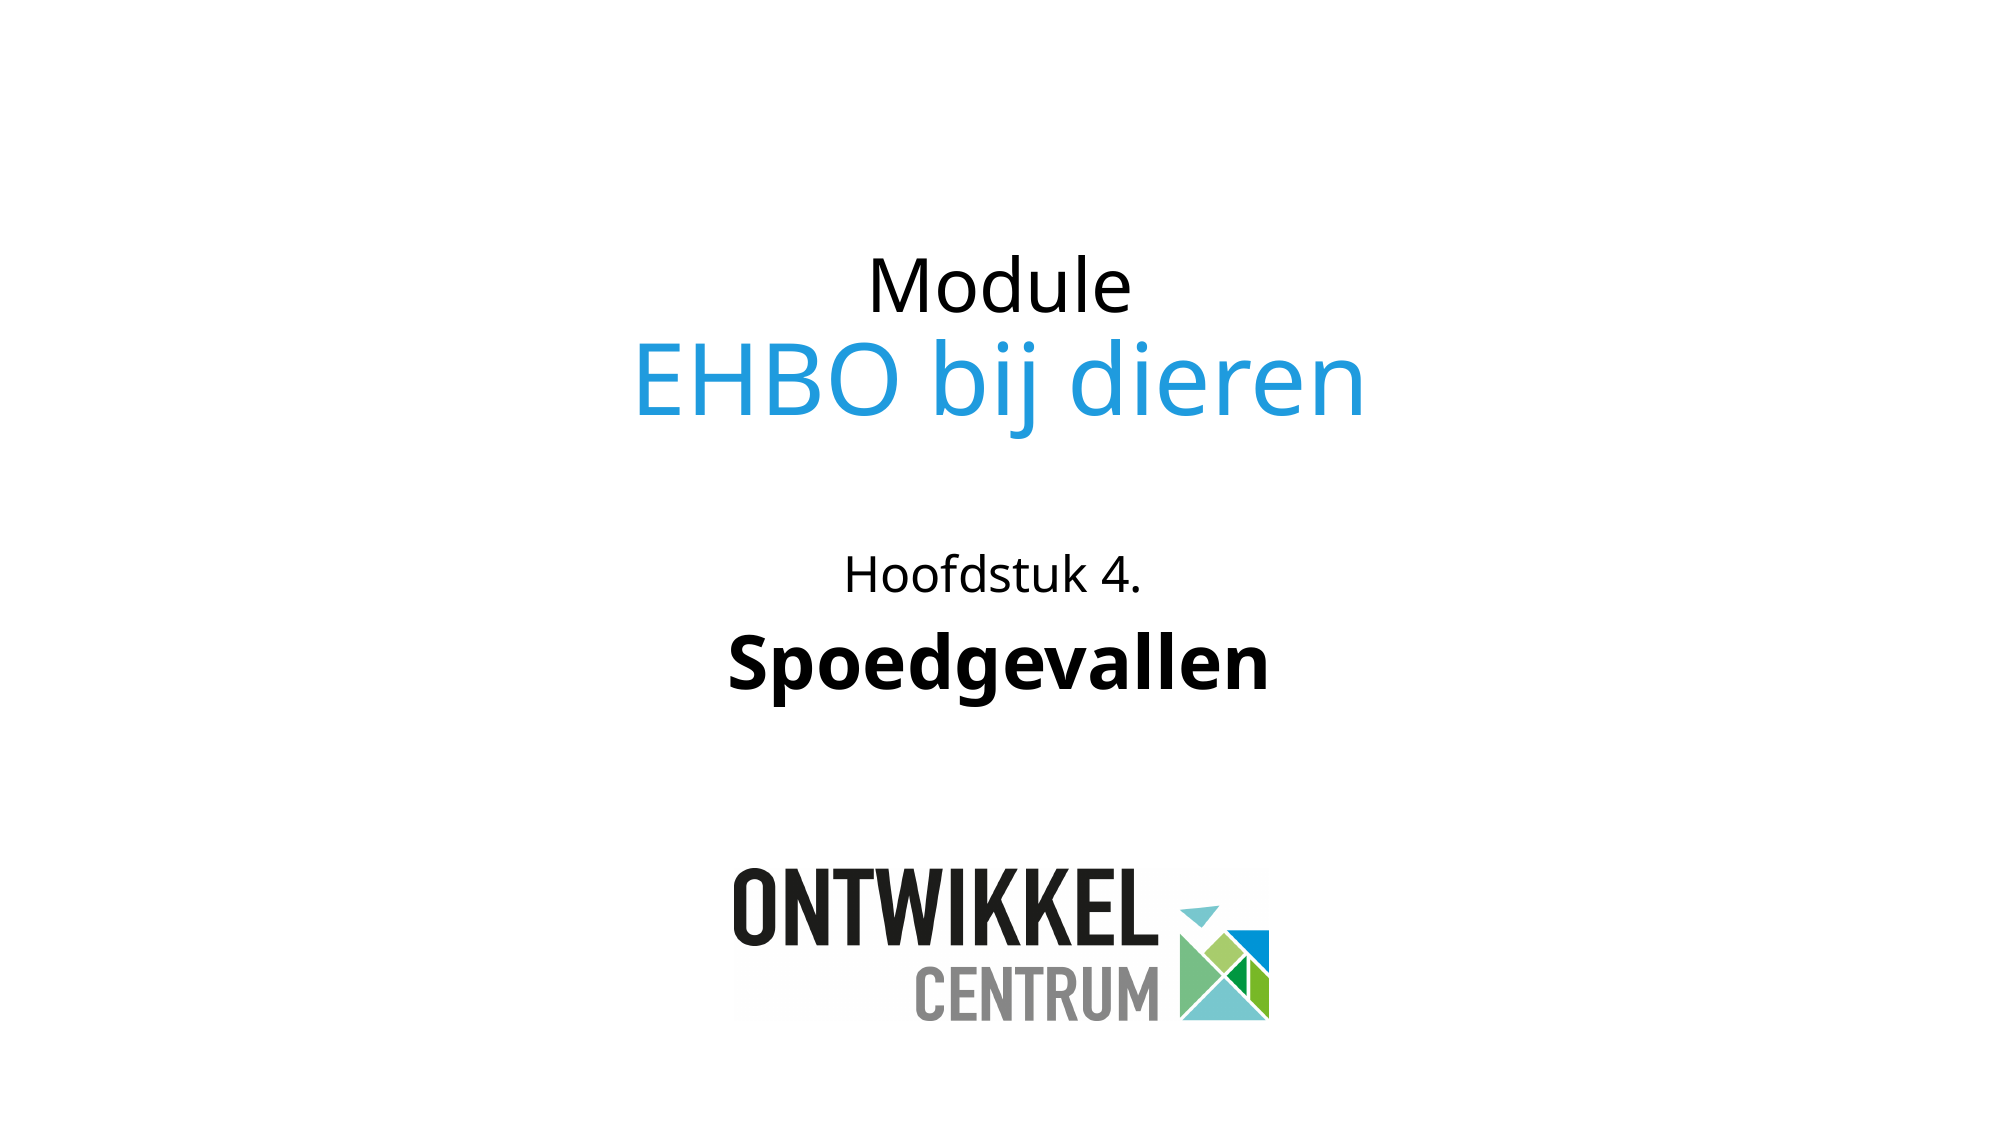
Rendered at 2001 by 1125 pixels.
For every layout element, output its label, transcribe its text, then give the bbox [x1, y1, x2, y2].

title Module EHBO bij dieren [249, 107, 1750, 445]
picture [734, 868, 1269, 1021]
subtitle Hoofdstuk 4. Spoedgevallen [249, 542, 1750, 814]
